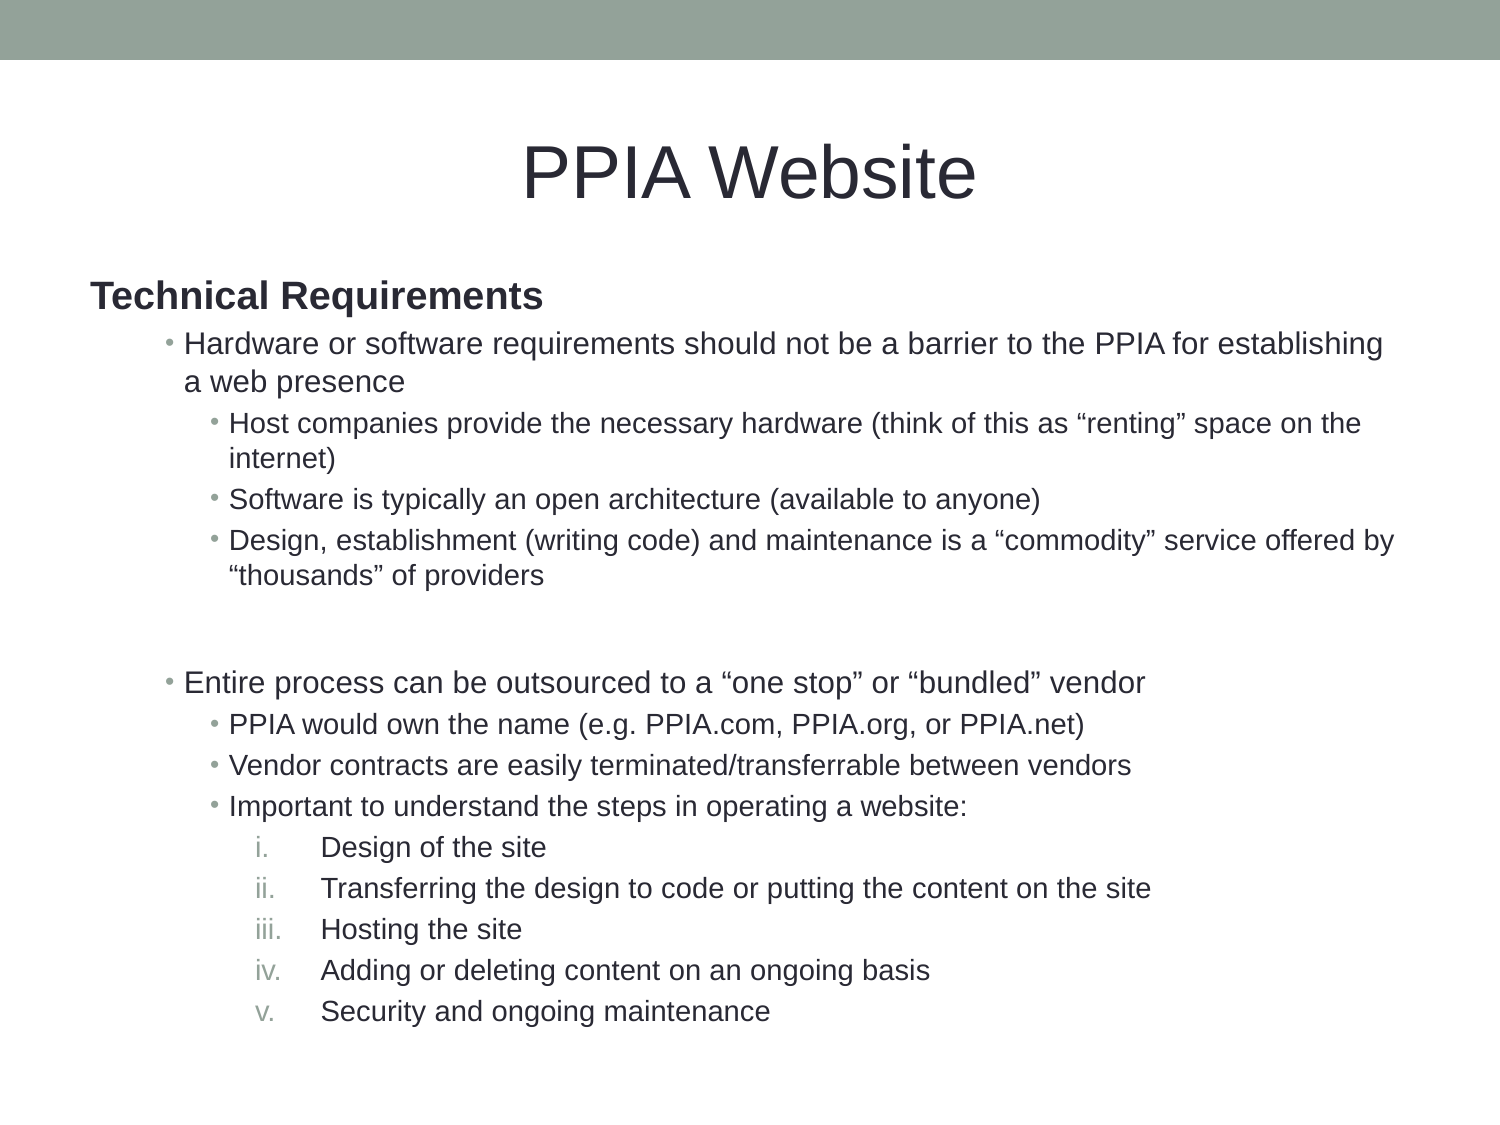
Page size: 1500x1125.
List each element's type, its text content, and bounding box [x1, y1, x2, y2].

list Technical Requirements Hardware or software requirements should not be a barrier to the PPIA for establishing a web presence Host companies provide the necessary hardware (think of this as “renting” space on the internet) Software is typically an open architecture (available to anyone) Design, establishment (writing code) and maintenance is a “commodity” service offered by “thousands” of providers Entire process can be outsourced to a “one stop” or “bundled” vendor PPIA would own the name (e.g. PPIA.com, PPIA.org, or PPIA.net) Vendor contracts are easily terminated/transferrable between vendors Important to understand the steps in operating a website: Design of the site Transferring the design to code or putting the content on the site Hosting the site Adding or deleting content on an ongoing basis Security and ongoing maintenance [75, 262, 1425, 1063]
title PPIA Website [75, 87, 1425, 250]
